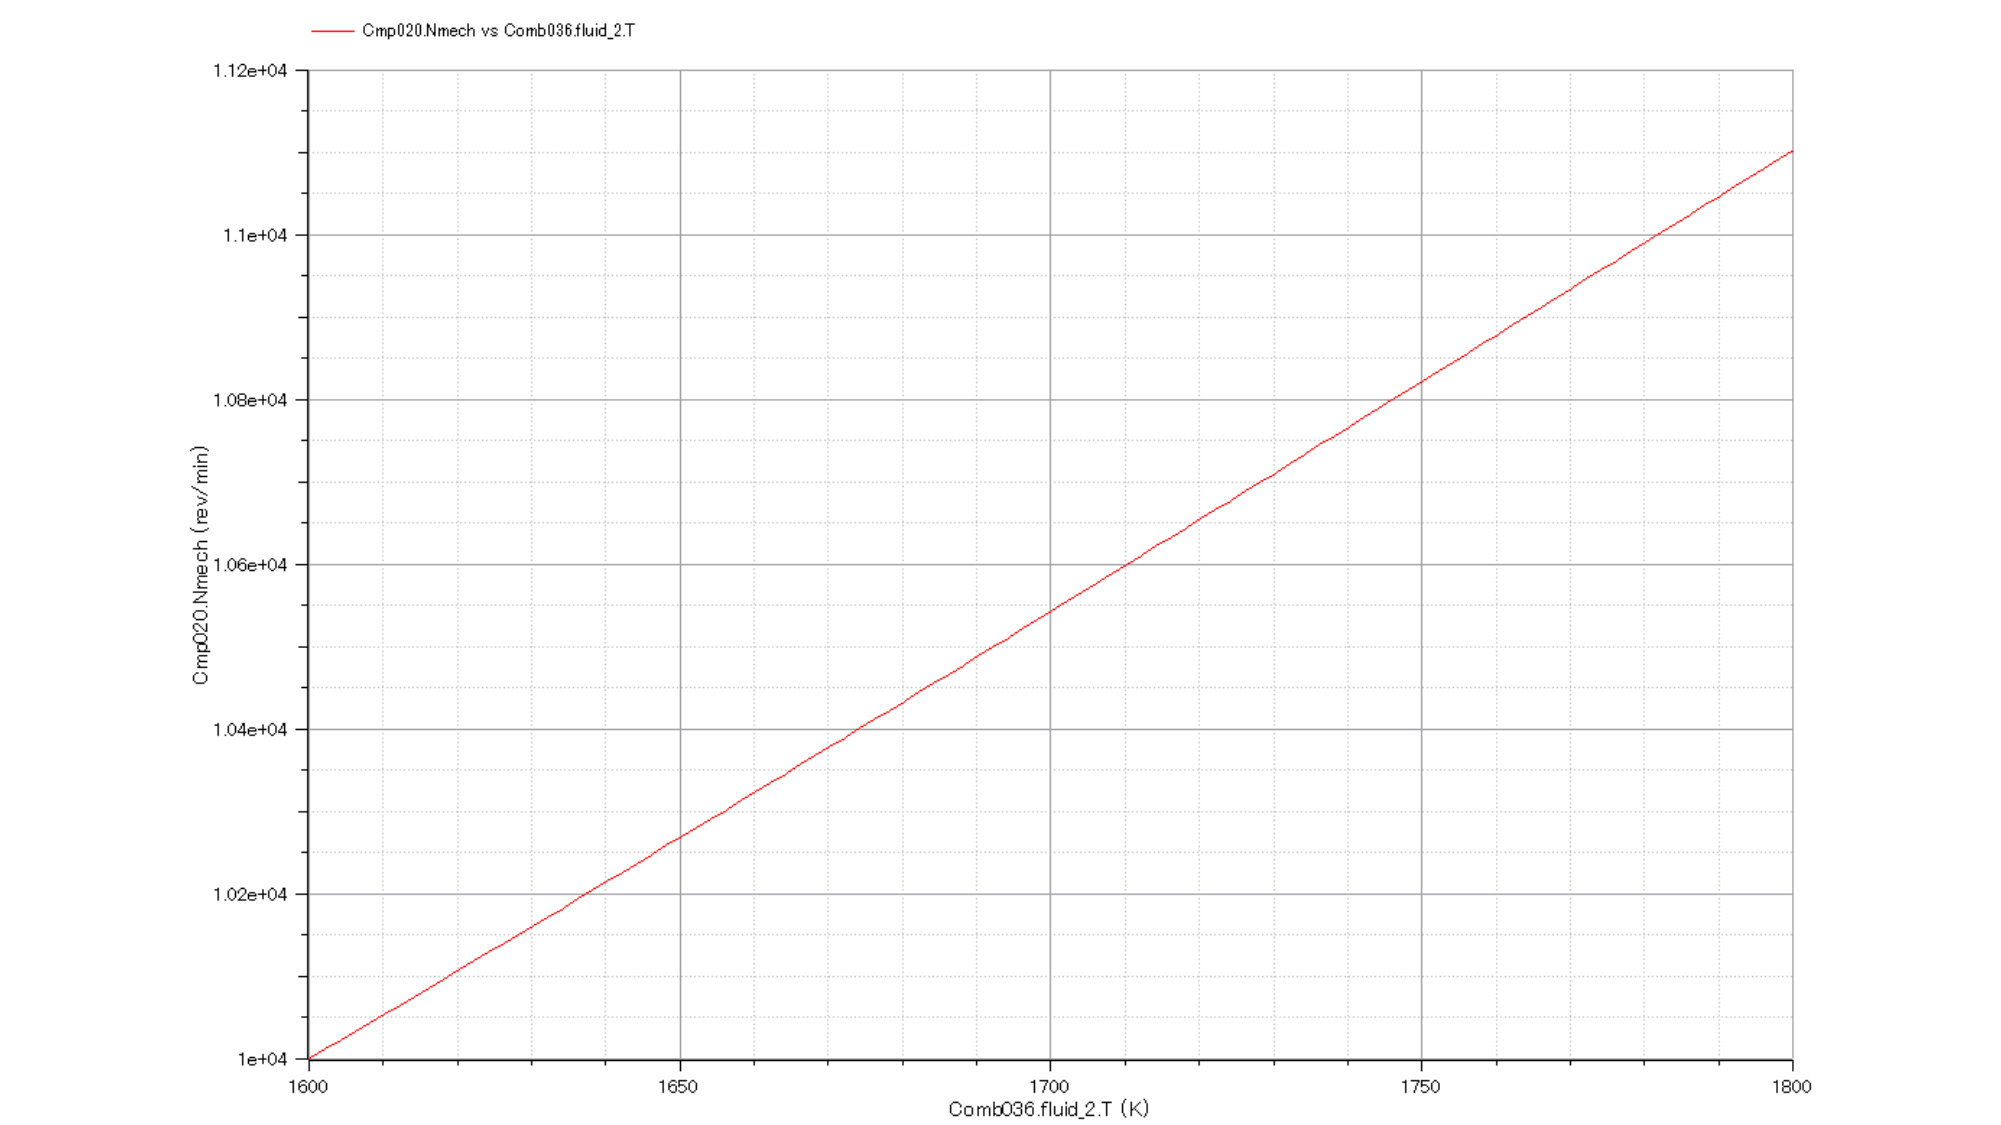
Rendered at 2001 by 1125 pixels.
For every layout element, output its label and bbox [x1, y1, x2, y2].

picture [183, 0, 1817, 1125]
